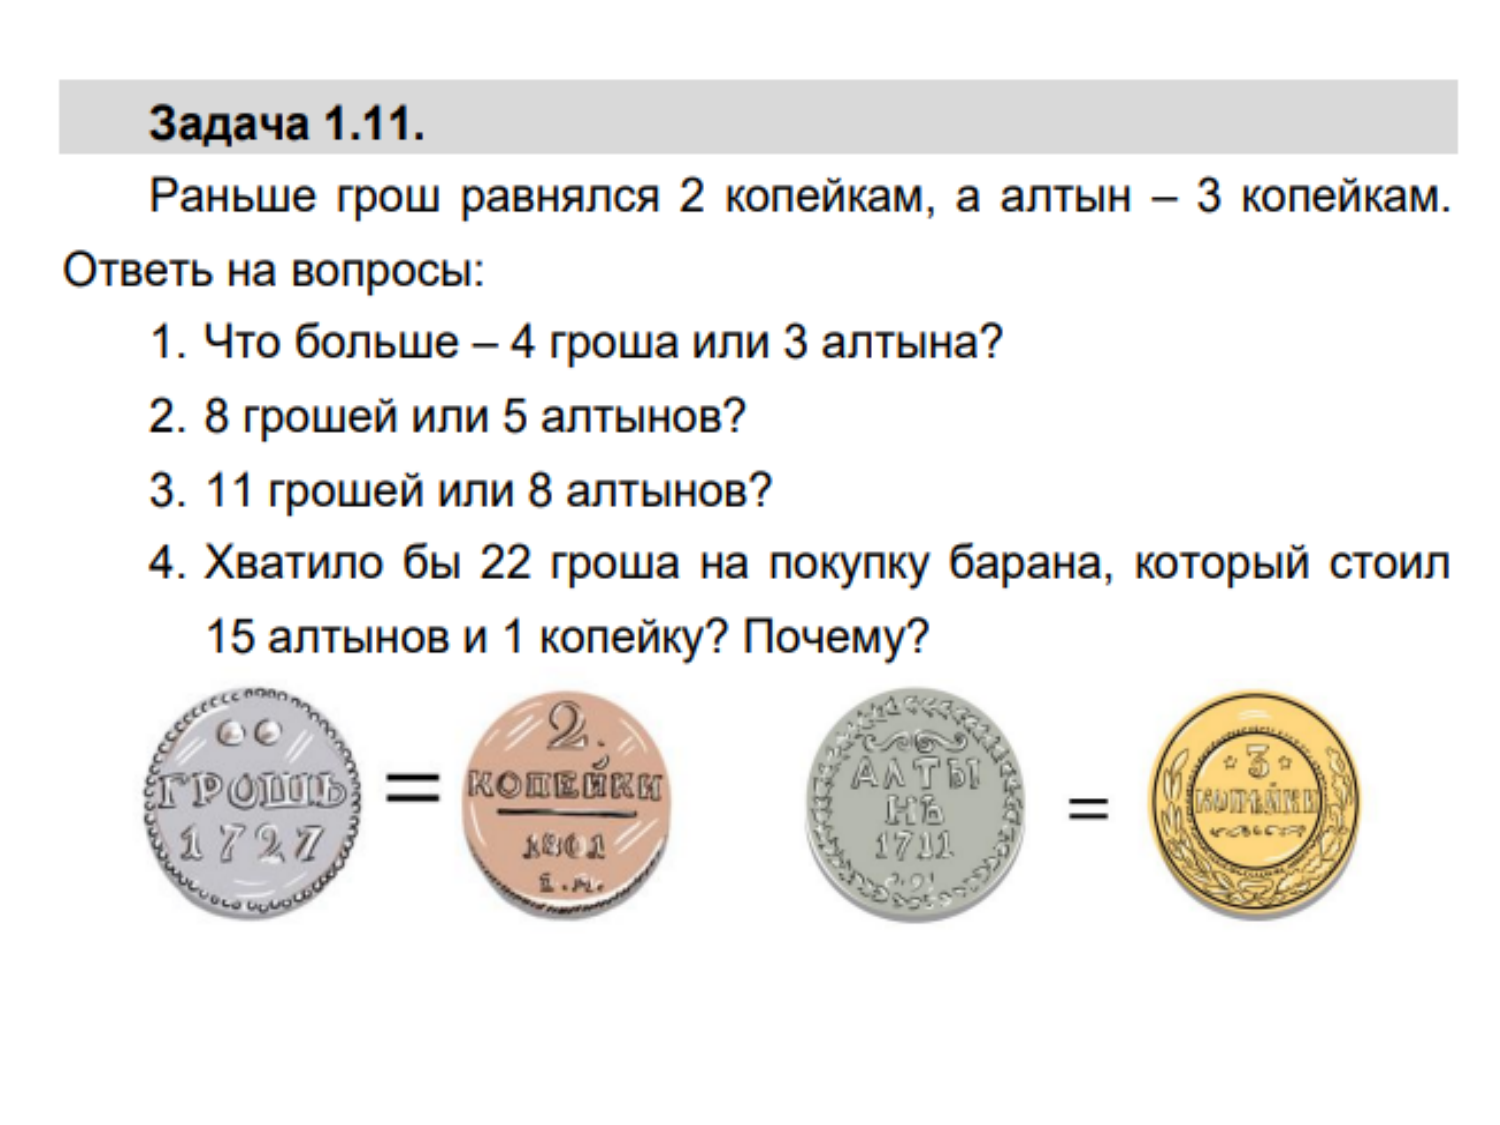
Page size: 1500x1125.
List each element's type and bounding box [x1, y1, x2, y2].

picture [0, 66, 1500, 953]
